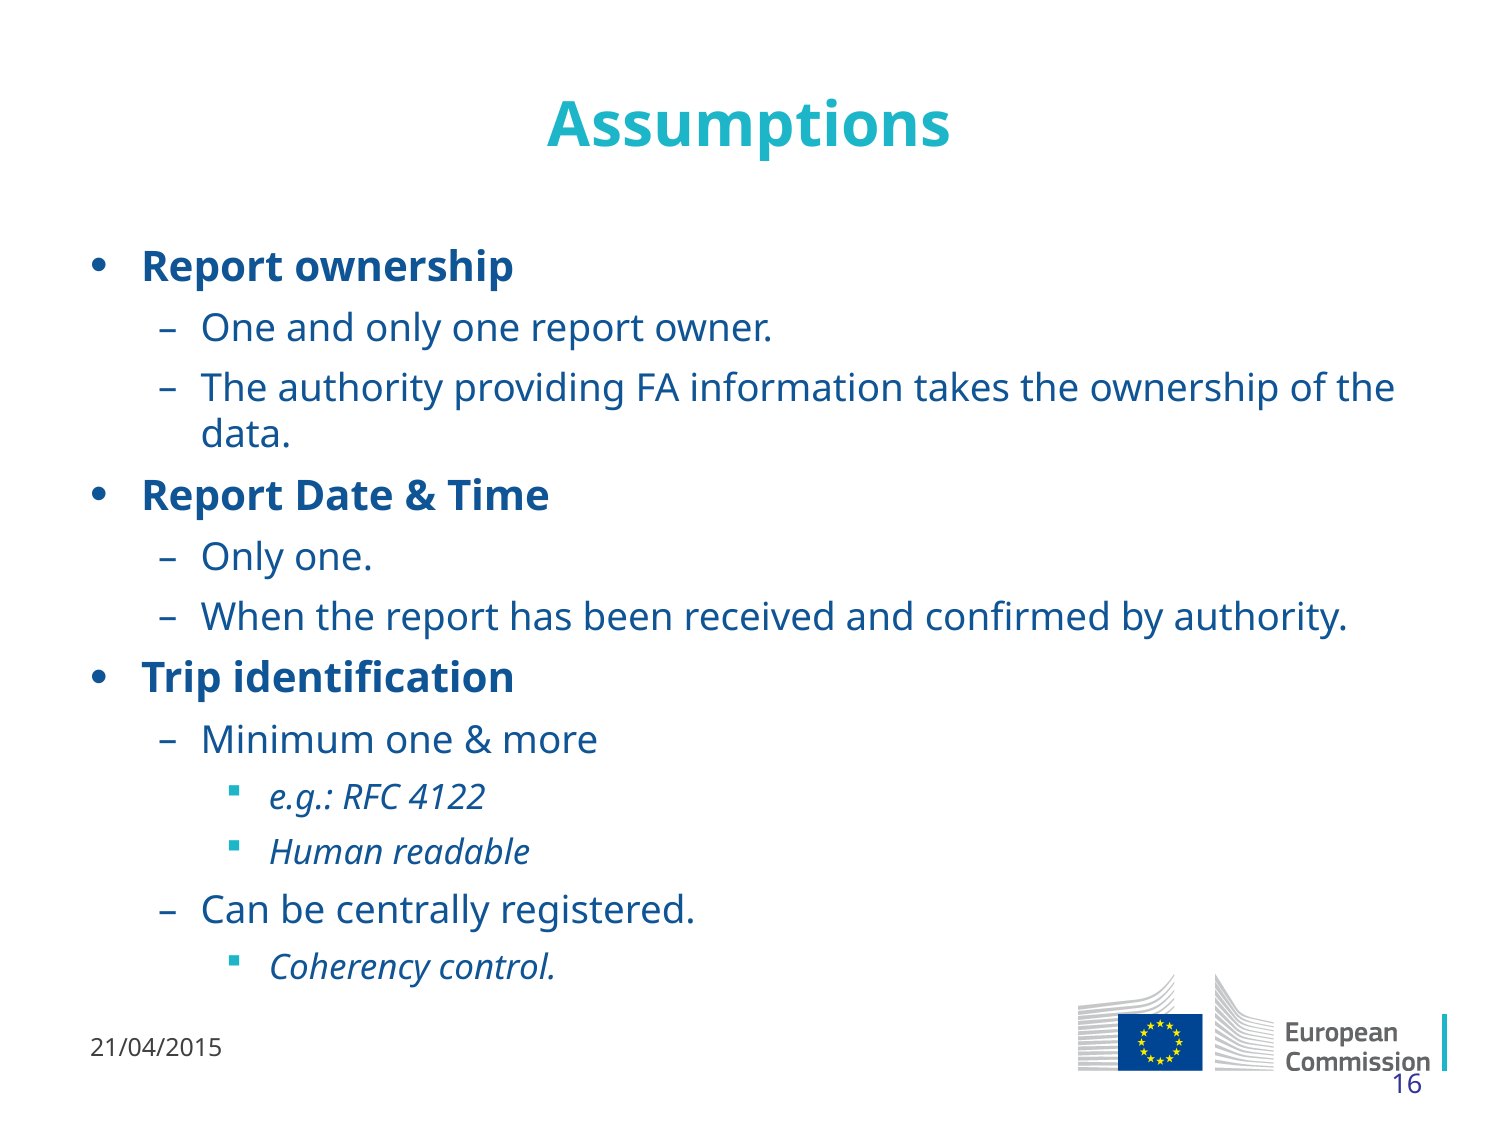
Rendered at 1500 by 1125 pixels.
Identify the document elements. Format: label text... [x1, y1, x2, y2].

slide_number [74, 1024, 266, 1103]
list Report ownership One and only one report owner. The authority providing FA information takes the ownership of the data. Report Date & Time Only one. When the report has been received and confirmed by authority. Trip identification Minimum one & more e.g.: RFC 4122 Human readable Can be centrally registered. Coherency control. [75, 231, 1425, 1000]
slide_number 16 [1368, 1058, 1446, 1124]
title Assumptions [75, 44, 1425, 199]
picture [1078, 974, 1447, 1071]
